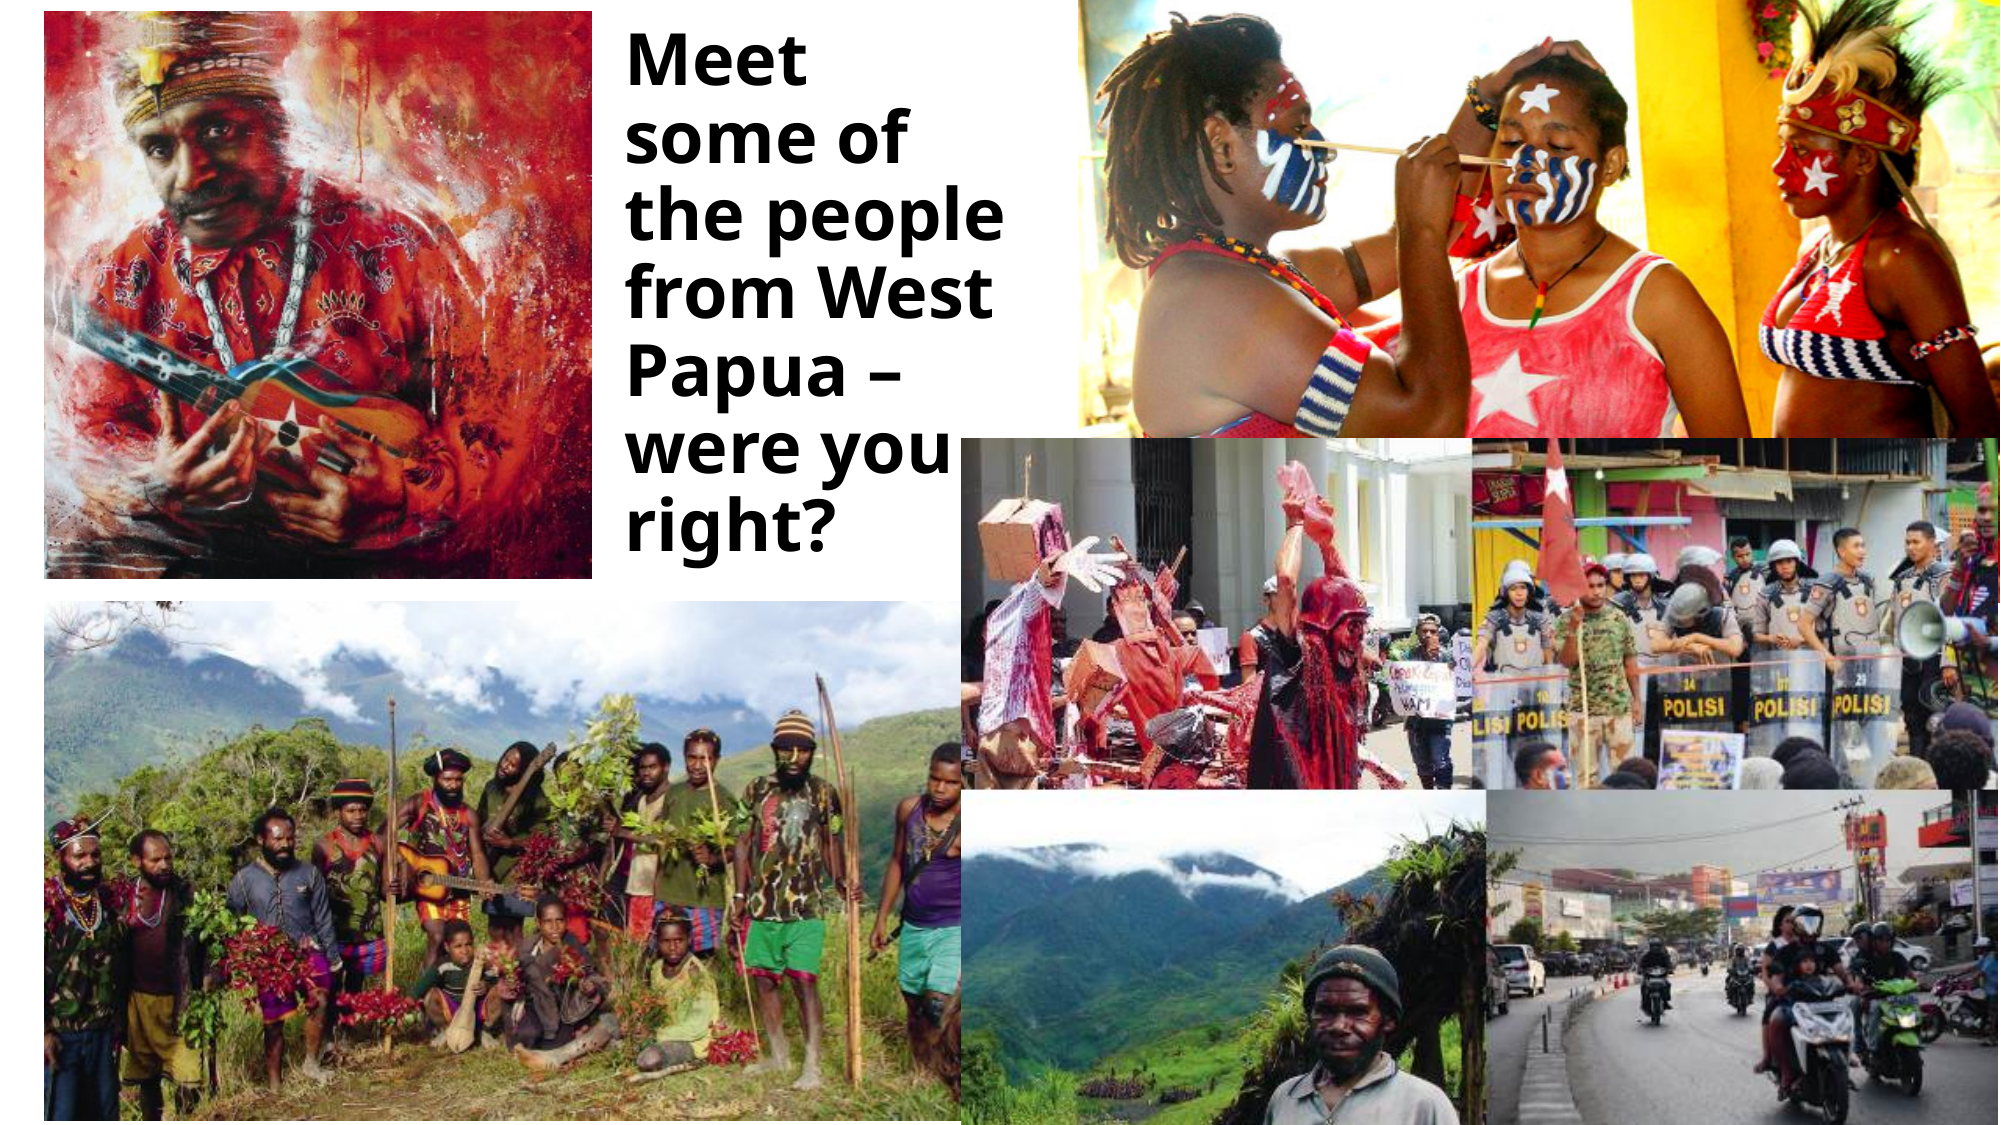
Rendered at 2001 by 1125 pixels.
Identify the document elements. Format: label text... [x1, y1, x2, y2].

picture [44, 11, 592, 579]
title Meet some of the people from West Papua – were you right? [609, 11, 1025, 579]
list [44, 601, 961, 1121]
picture [961, 0, 2000, 1125]
